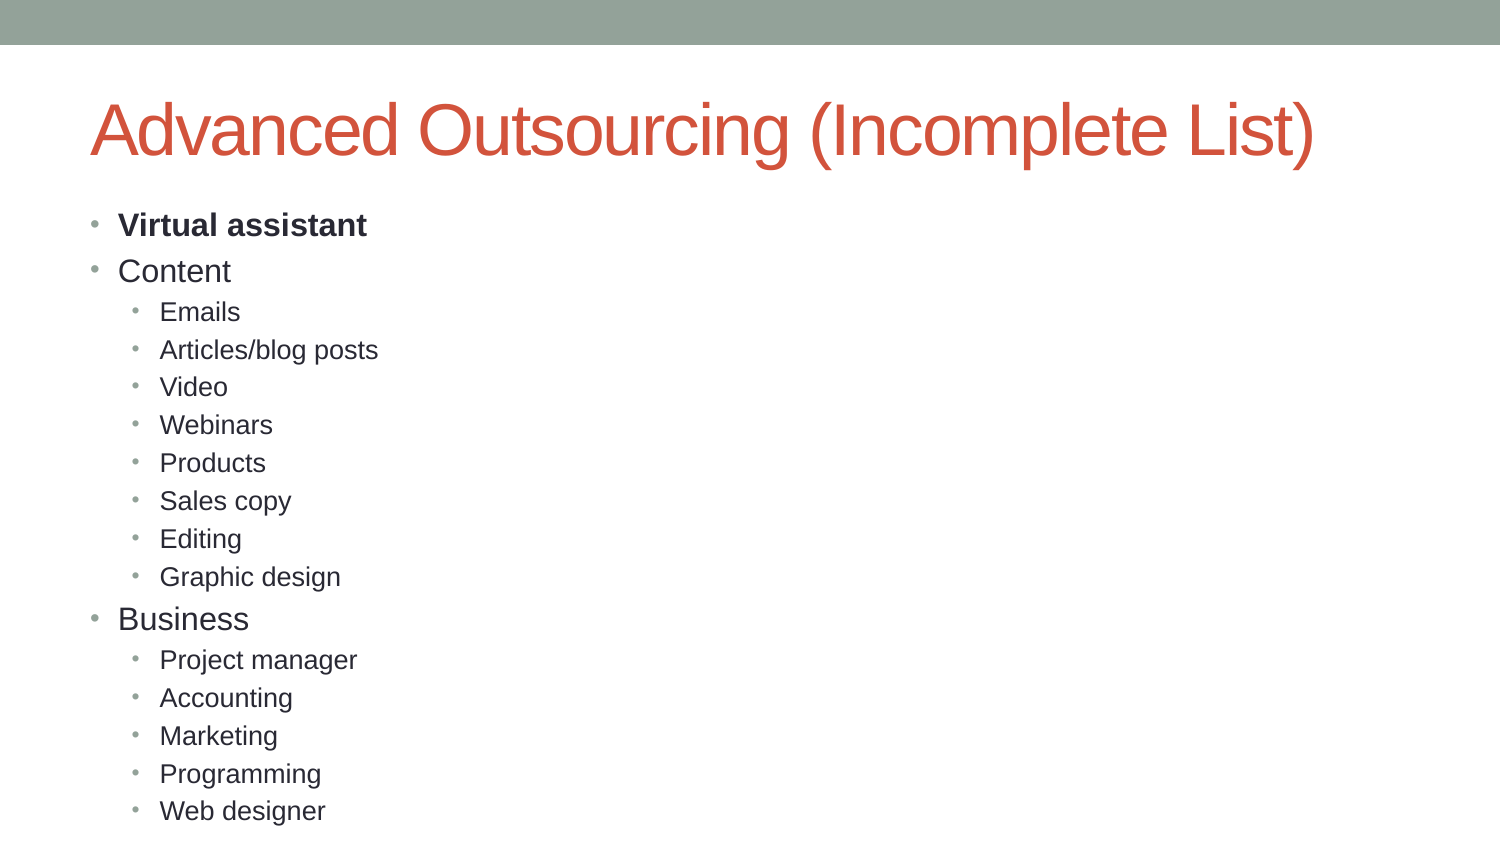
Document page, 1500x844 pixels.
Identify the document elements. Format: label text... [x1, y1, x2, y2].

title Advanced Outsourcing (Incomplete List) [75, 65, 1425, 188]
list Virtual assistant Content Emails Articles/blog posts Video Webinars Products Sales copy Editing Graphic design Business Project manager Accounting Marketing Programming Web designer [75, 196, 1425, 835]
